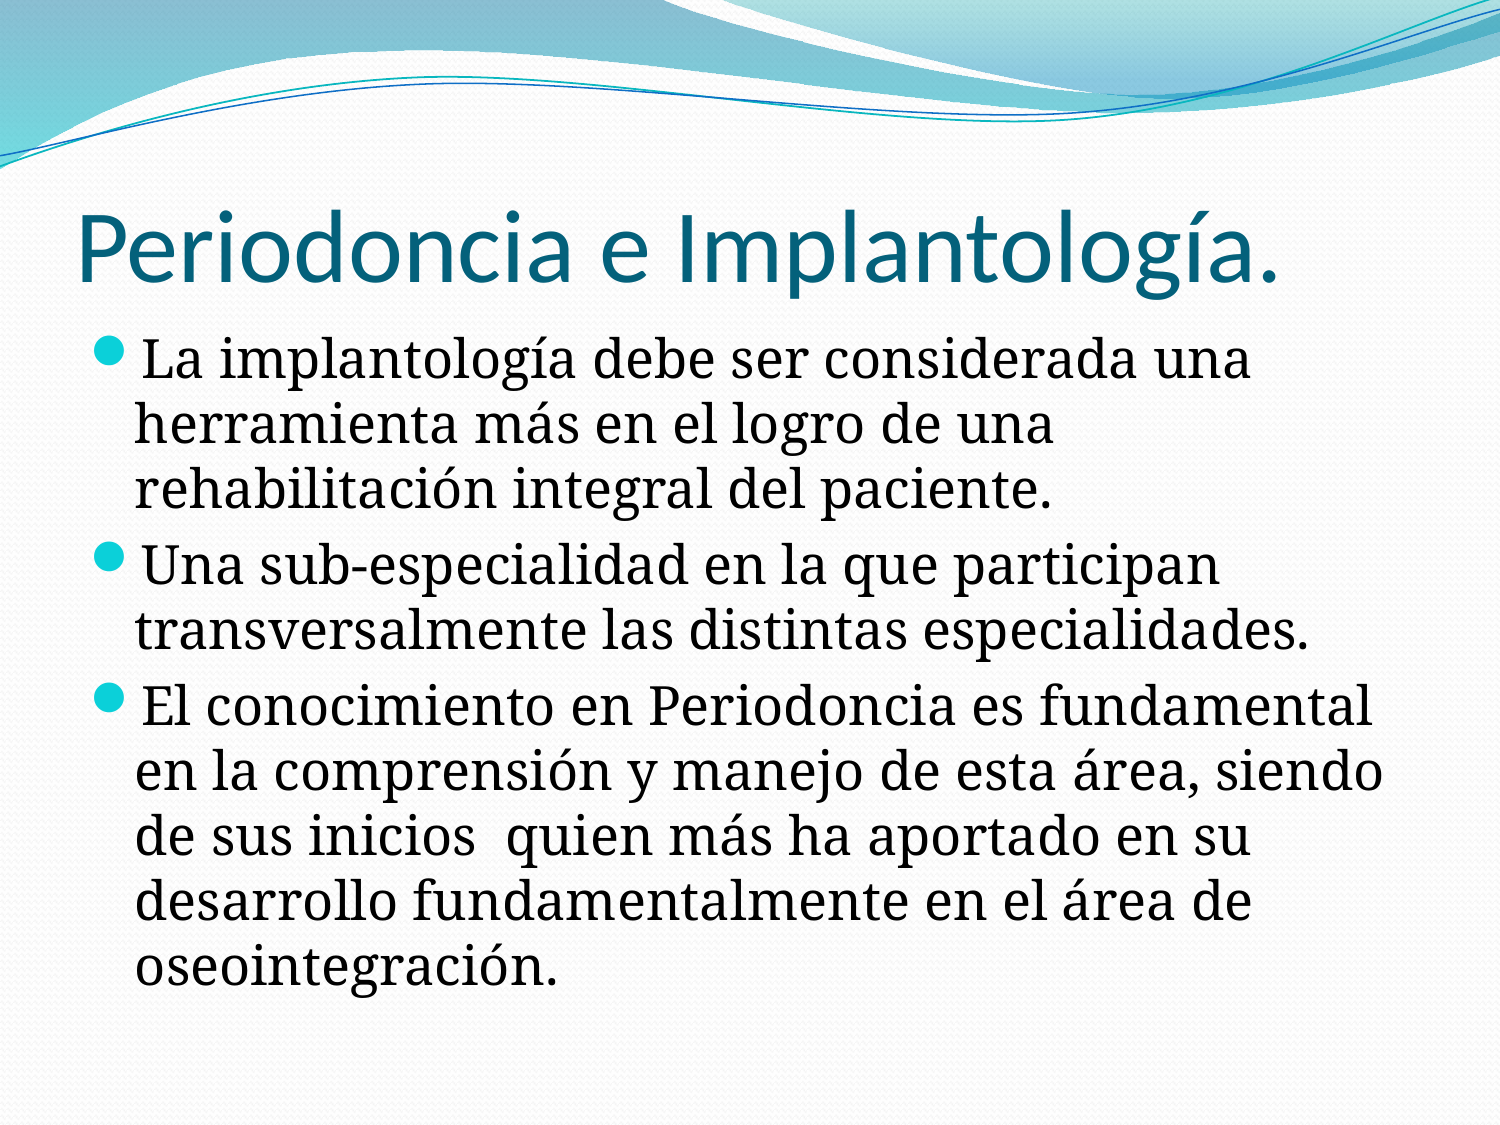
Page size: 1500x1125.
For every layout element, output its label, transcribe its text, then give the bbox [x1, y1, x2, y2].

title Periodoncia e Implantología. [75, 115, 1425, 303]
list La implantología debe ser considerada una herramienta más en el logro de una rehabilitación integral del paciente. Una sub-especialidad en la que participan transversalmente las distintas especialidades. El conocimiento en Periodoncia es fundamental en la comprensión y manejo de esta área, siendo de sus inicios quien más ha aportado en su desarrollo fundamentalmente en el área de oseointegración. [75, 317, 1425, 1038]
